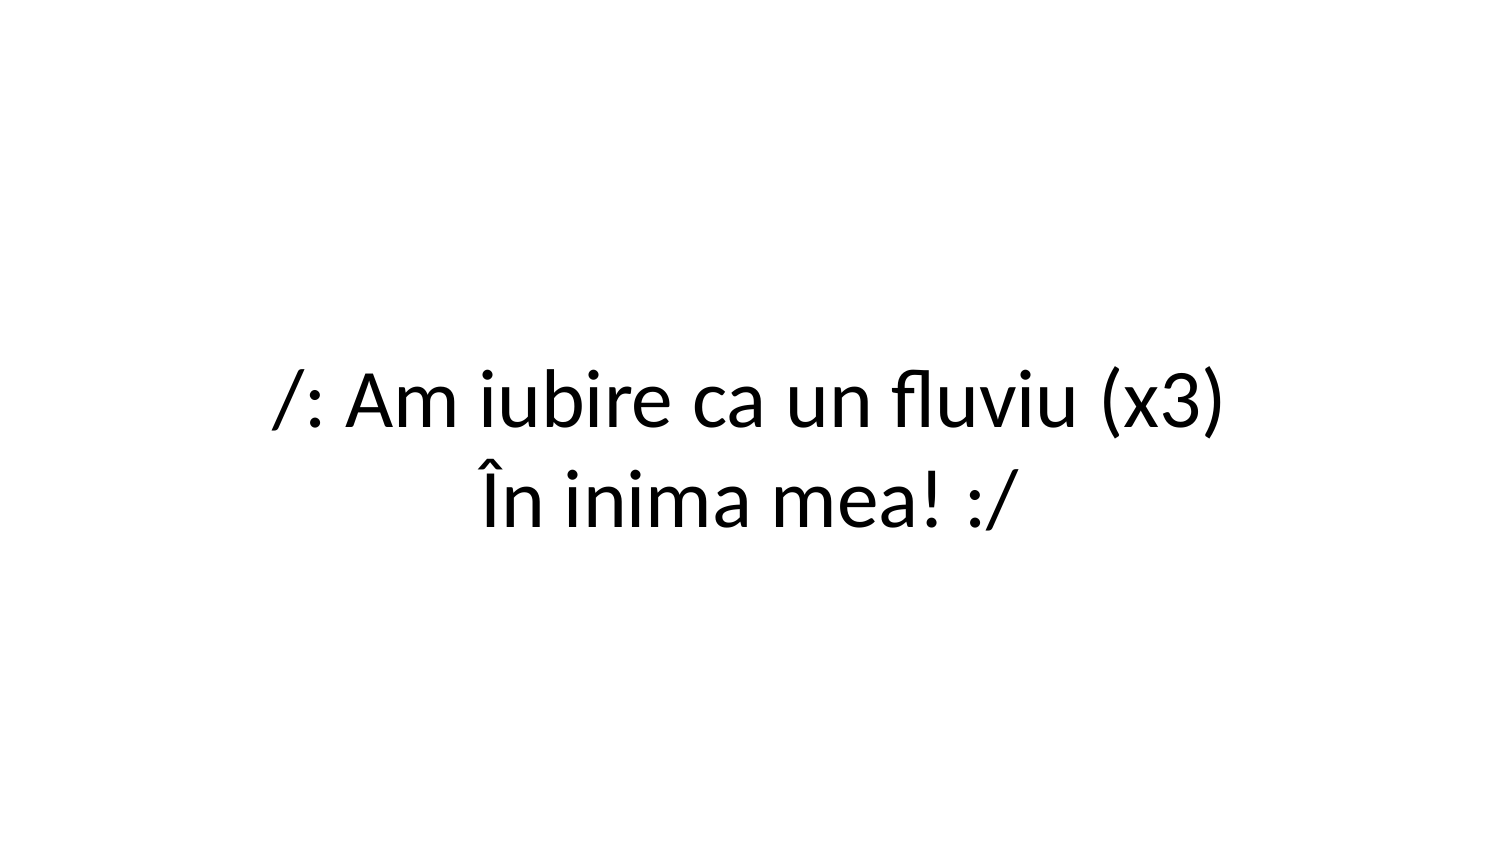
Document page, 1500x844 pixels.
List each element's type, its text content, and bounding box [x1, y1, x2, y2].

text_box /: Am iubire ca un fluviu (x3) În inima mea! :/ [257, 292, 1243, 552]
